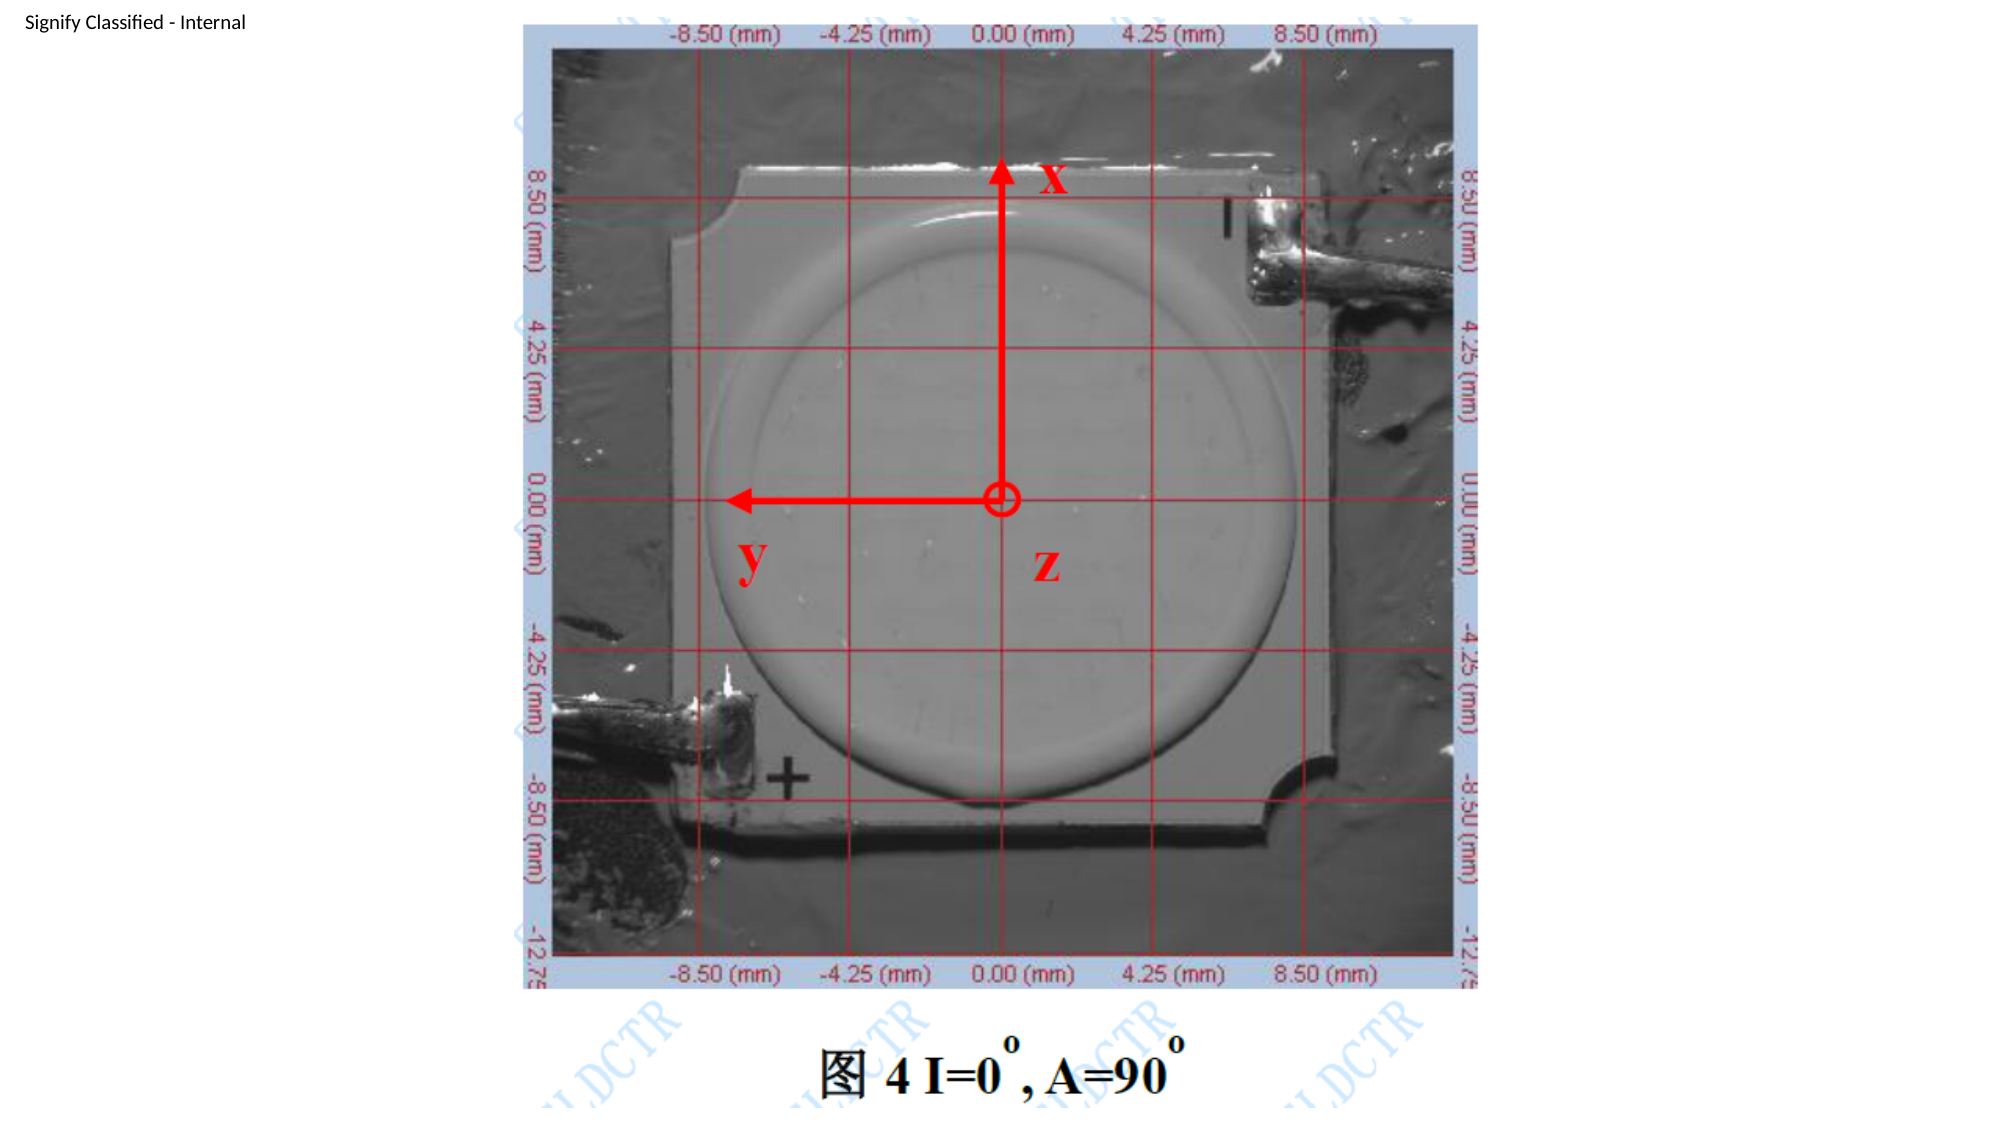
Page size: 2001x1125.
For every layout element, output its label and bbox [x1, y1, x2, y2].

picture [514, 17, 1486, 1108]
